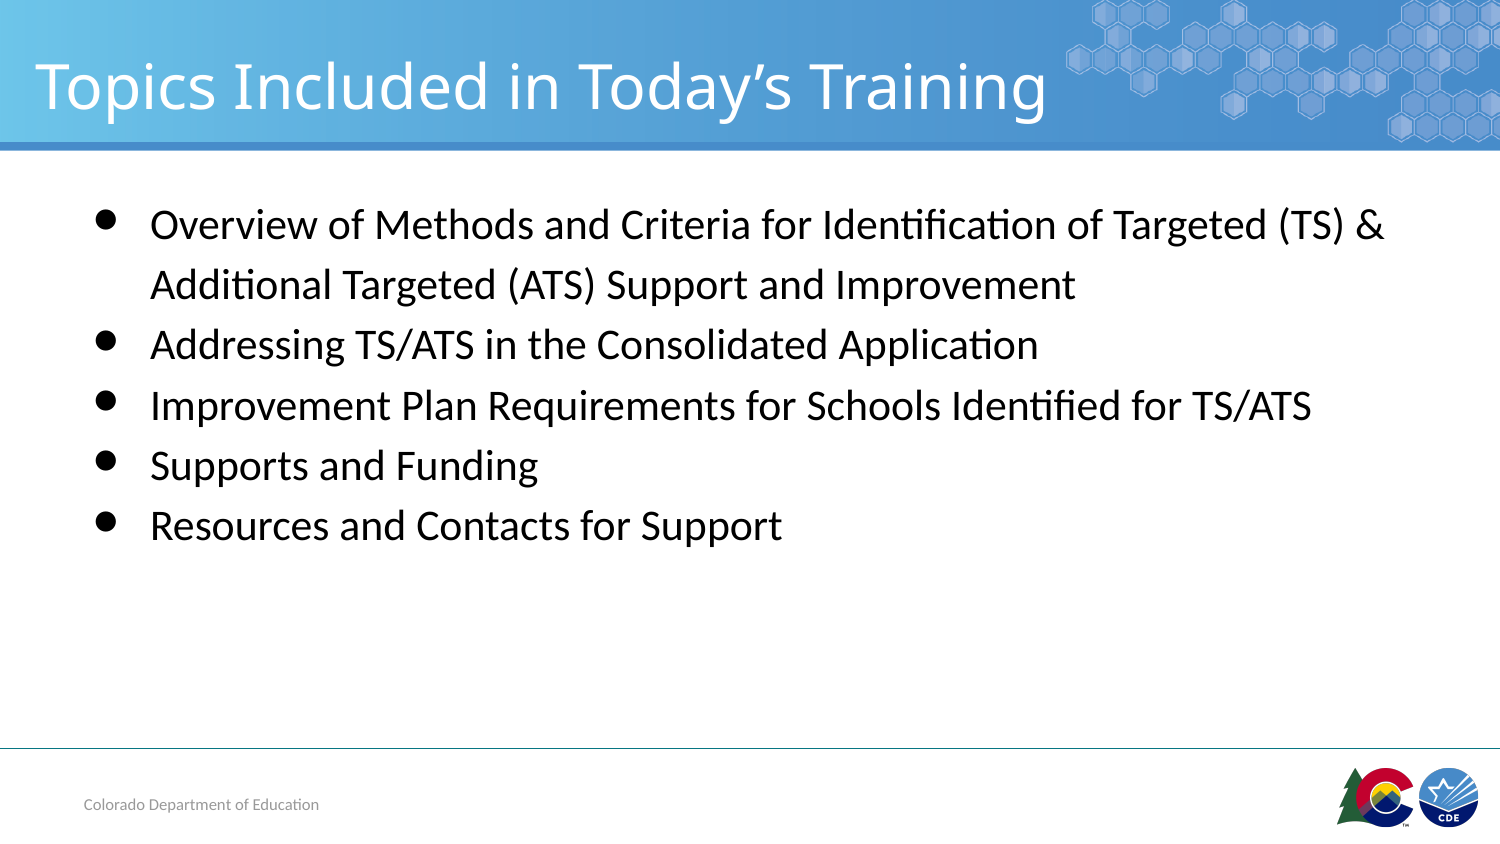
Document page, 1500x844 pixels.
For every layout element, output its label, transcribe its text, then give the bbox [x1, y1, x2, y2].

list Overview of Methods and Criteria for Identification of Targeted (TS) & Additional Targeted (ATS) Support and Improvement Addressing TS/ATS in the Consolidated Application Improvement Plan Requirements for Schools Identified for TS/ATS Supports and Funding Resources and Contacts for Support [75, 187, 1473, 712]
title Topics Included in Today’s Training [34, 37, 1433, 132]
picture [1336, 767, 1479, 828]
picture [0, 0, 1500, 151]
